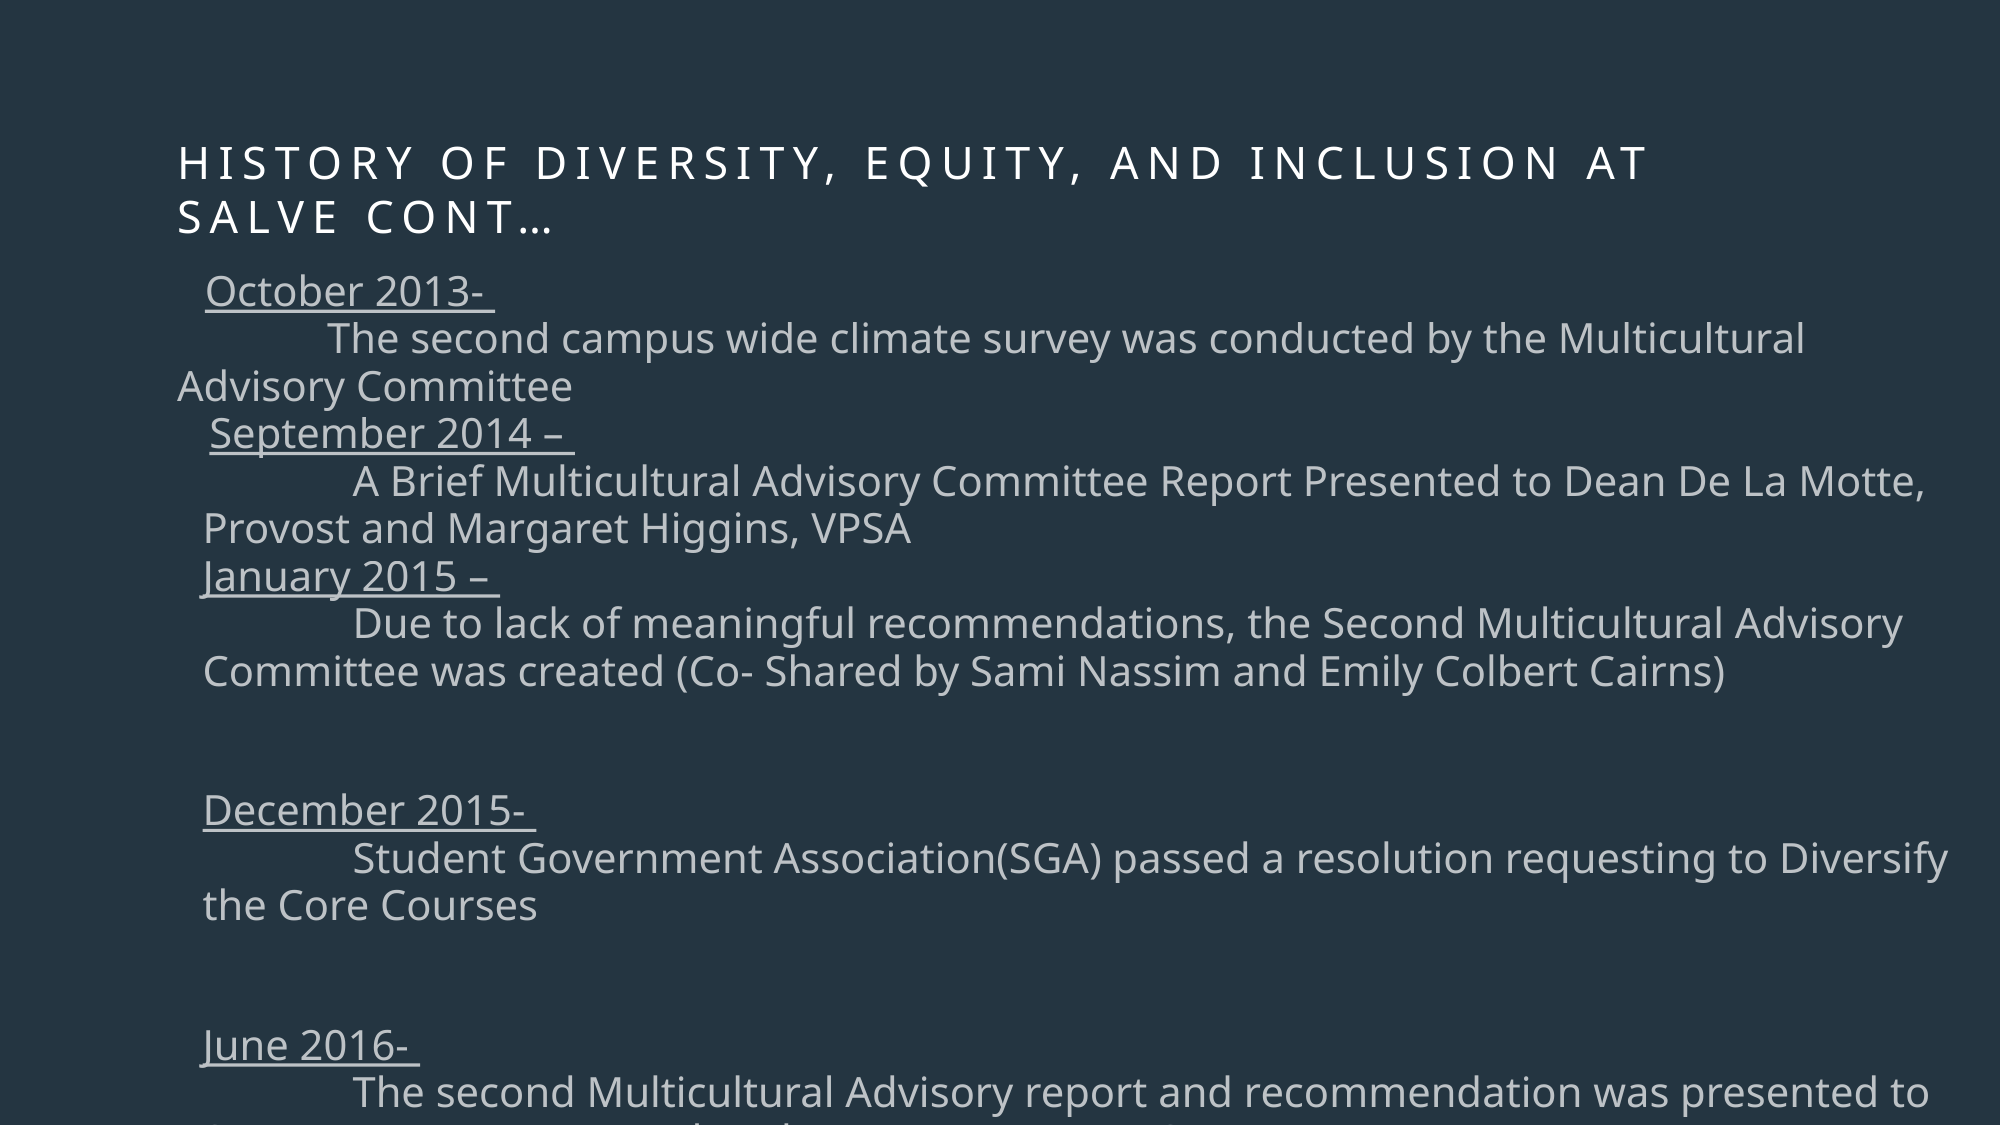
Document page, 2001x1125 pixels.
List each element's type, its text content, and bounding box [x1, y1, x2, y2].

list October 2013- The second campus wide climate survey was conducted by the Multicultural Advisory Committee September 2014 – A Brief Multicultural Advisory Committee Report Presented to Dean De La Motte, Provost and Margaret Higgins, VPSA January 2015 – Due to lack of meaningful recommendations, the Second Multicultural Advisory Committee was created (Co- Shared by Sami Nassim and Emily Colbert Cairns) December 2015- Student Government Association(SGA) passed a resolution requesting to Diversify the Core Courses June 2016- The second Multicultural Advisory report and recommendation was presented to Scott Zeman, Provost and Barbara LoMonaco, VPSA [177, 268, 1966, 1084]
title History of Diversity, Equity, and Inclusion at Salve Cont… [177, 134, 1822, 243]
